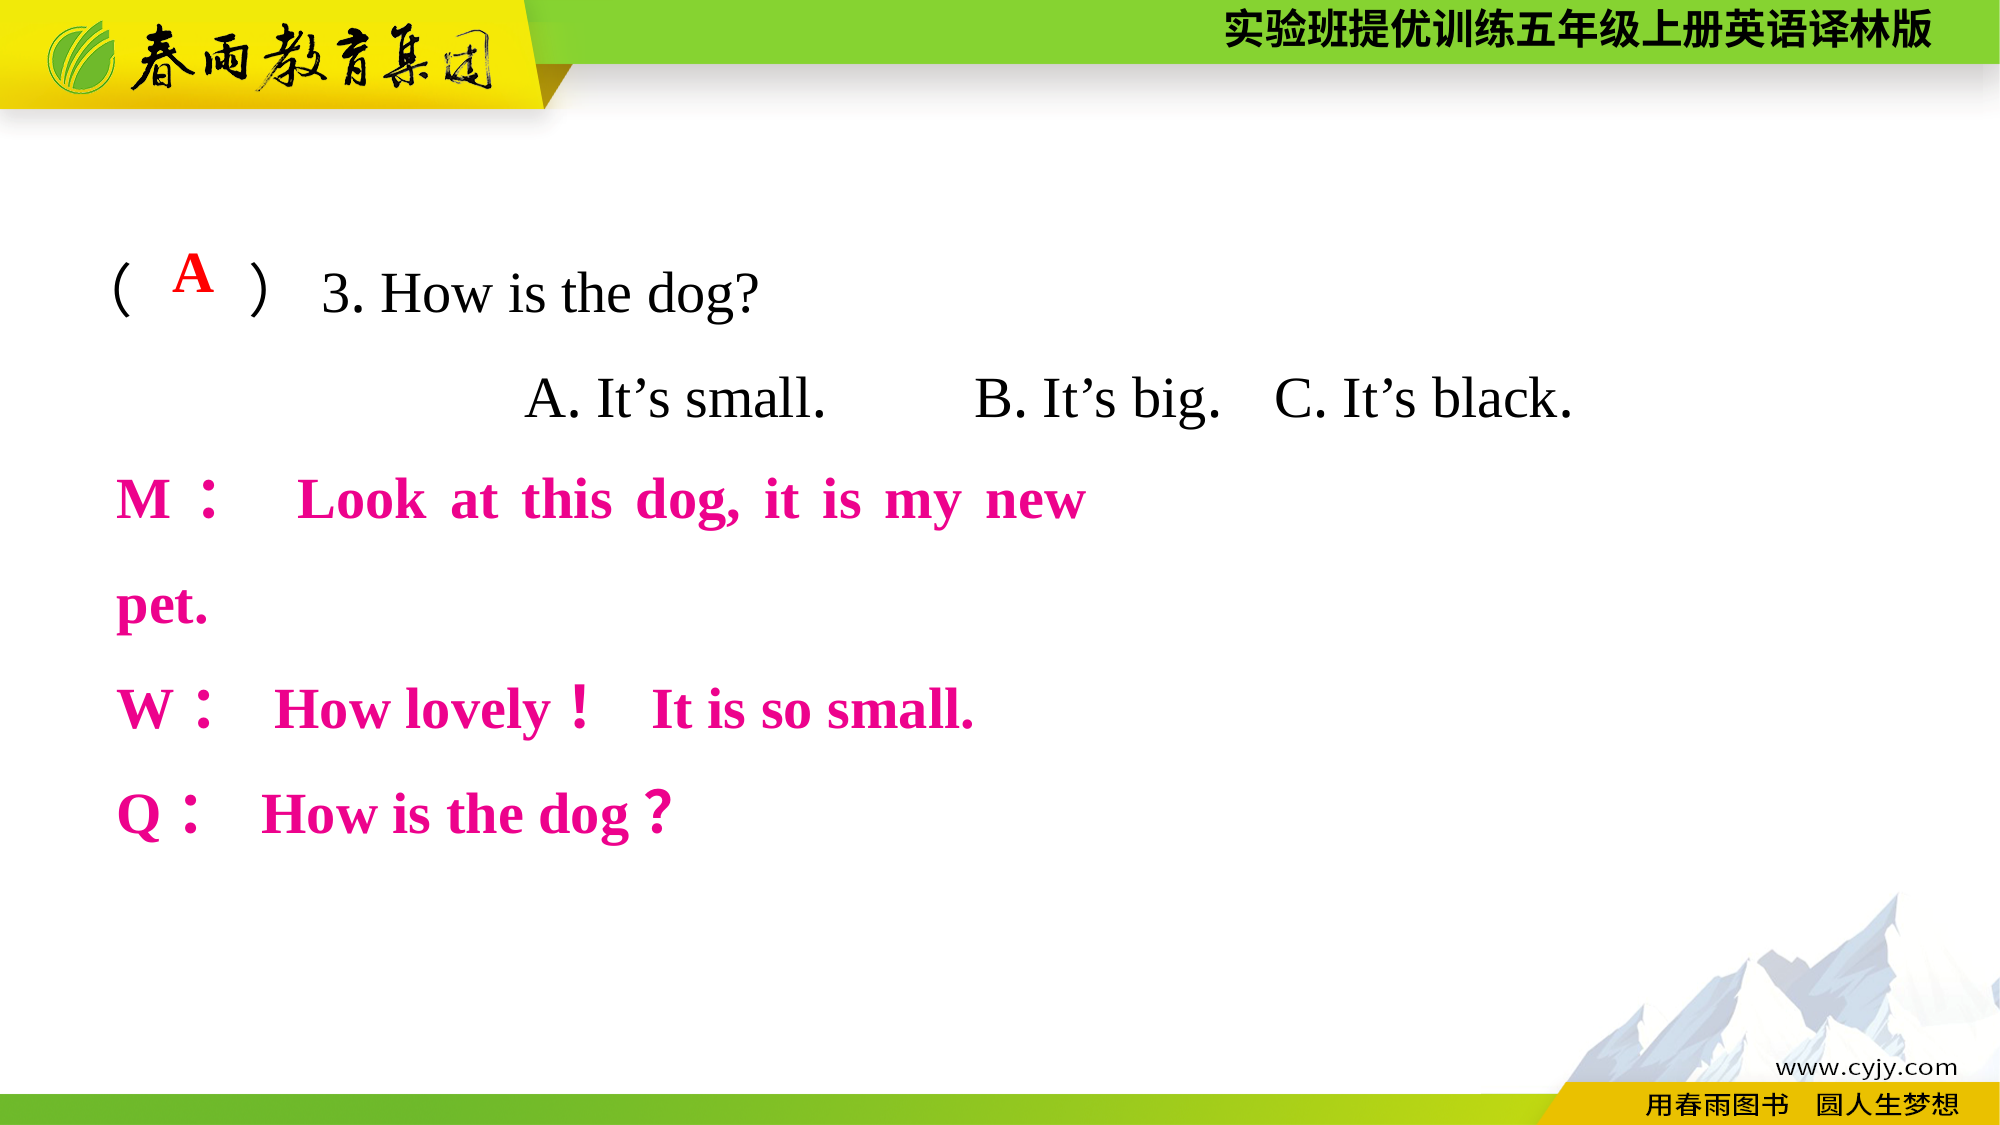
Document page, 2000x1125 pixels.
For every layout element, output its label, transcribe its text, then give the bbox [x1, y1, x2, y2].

text_box A [157, 226, 230, 312]
text_box M： Look at this dog, it is my new pet. W： How lovely！ It is so small. Q： How is the dog？ [102, 418, 1102, 853]
list （ ）3. How is the dog? A. It’s small. B. It’s big. C. It’s black. [59, 211, 1944, 439]
picture [0, 0, 2000, 1125]
